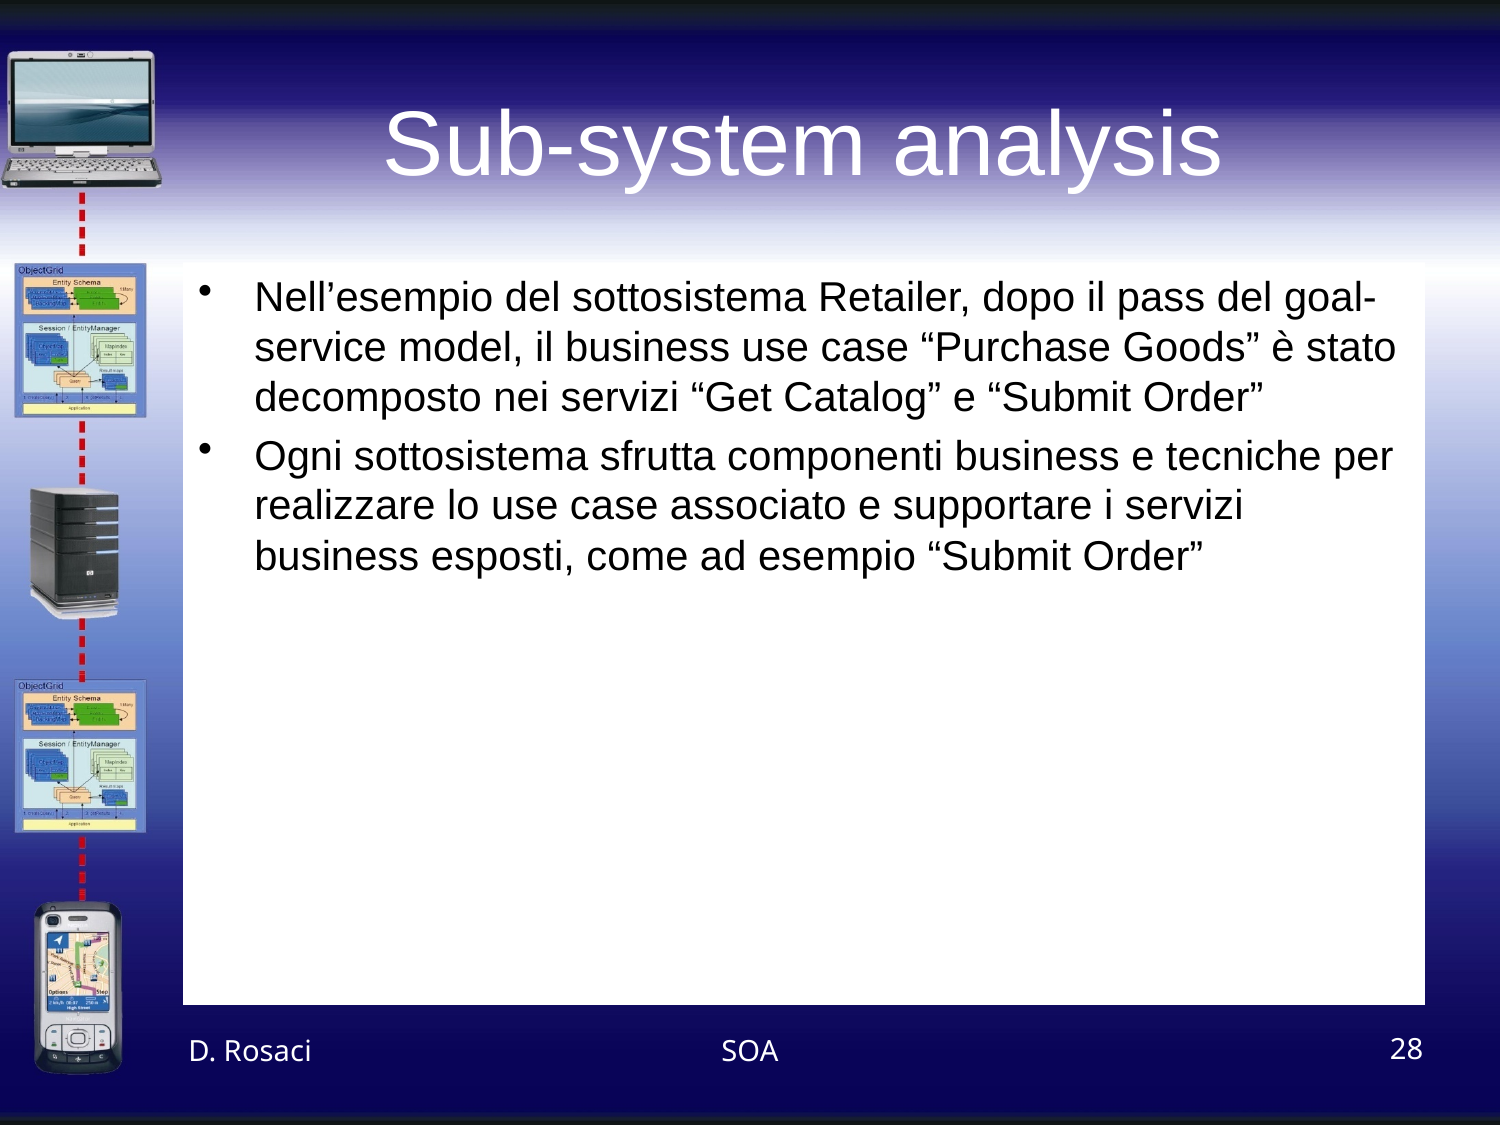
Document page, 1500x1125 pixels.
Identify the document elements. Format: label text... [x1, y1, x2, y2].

list Nell’esempio del sottosistema Retailer, dopo il pass del goal-service model, il business use case “Purchase Goods” è stato decomposto nei servizi “Get Catalog” e “Submit Order” Ogni sottosistema sfrutta componenti business e tecniche per realizzare lo use case associato e supportare i servizi business esposti, come ad esempio “Submit Order” [182, 262, 1426, 1006]
title Sub-system analysis [182, 44, 1426, 233]
slide_number D. Rosaci [74, 1024, 426, 1103]
picture [0, 0, 1500, 1125]
footer SOA [512, 1024, 988, 1103]
